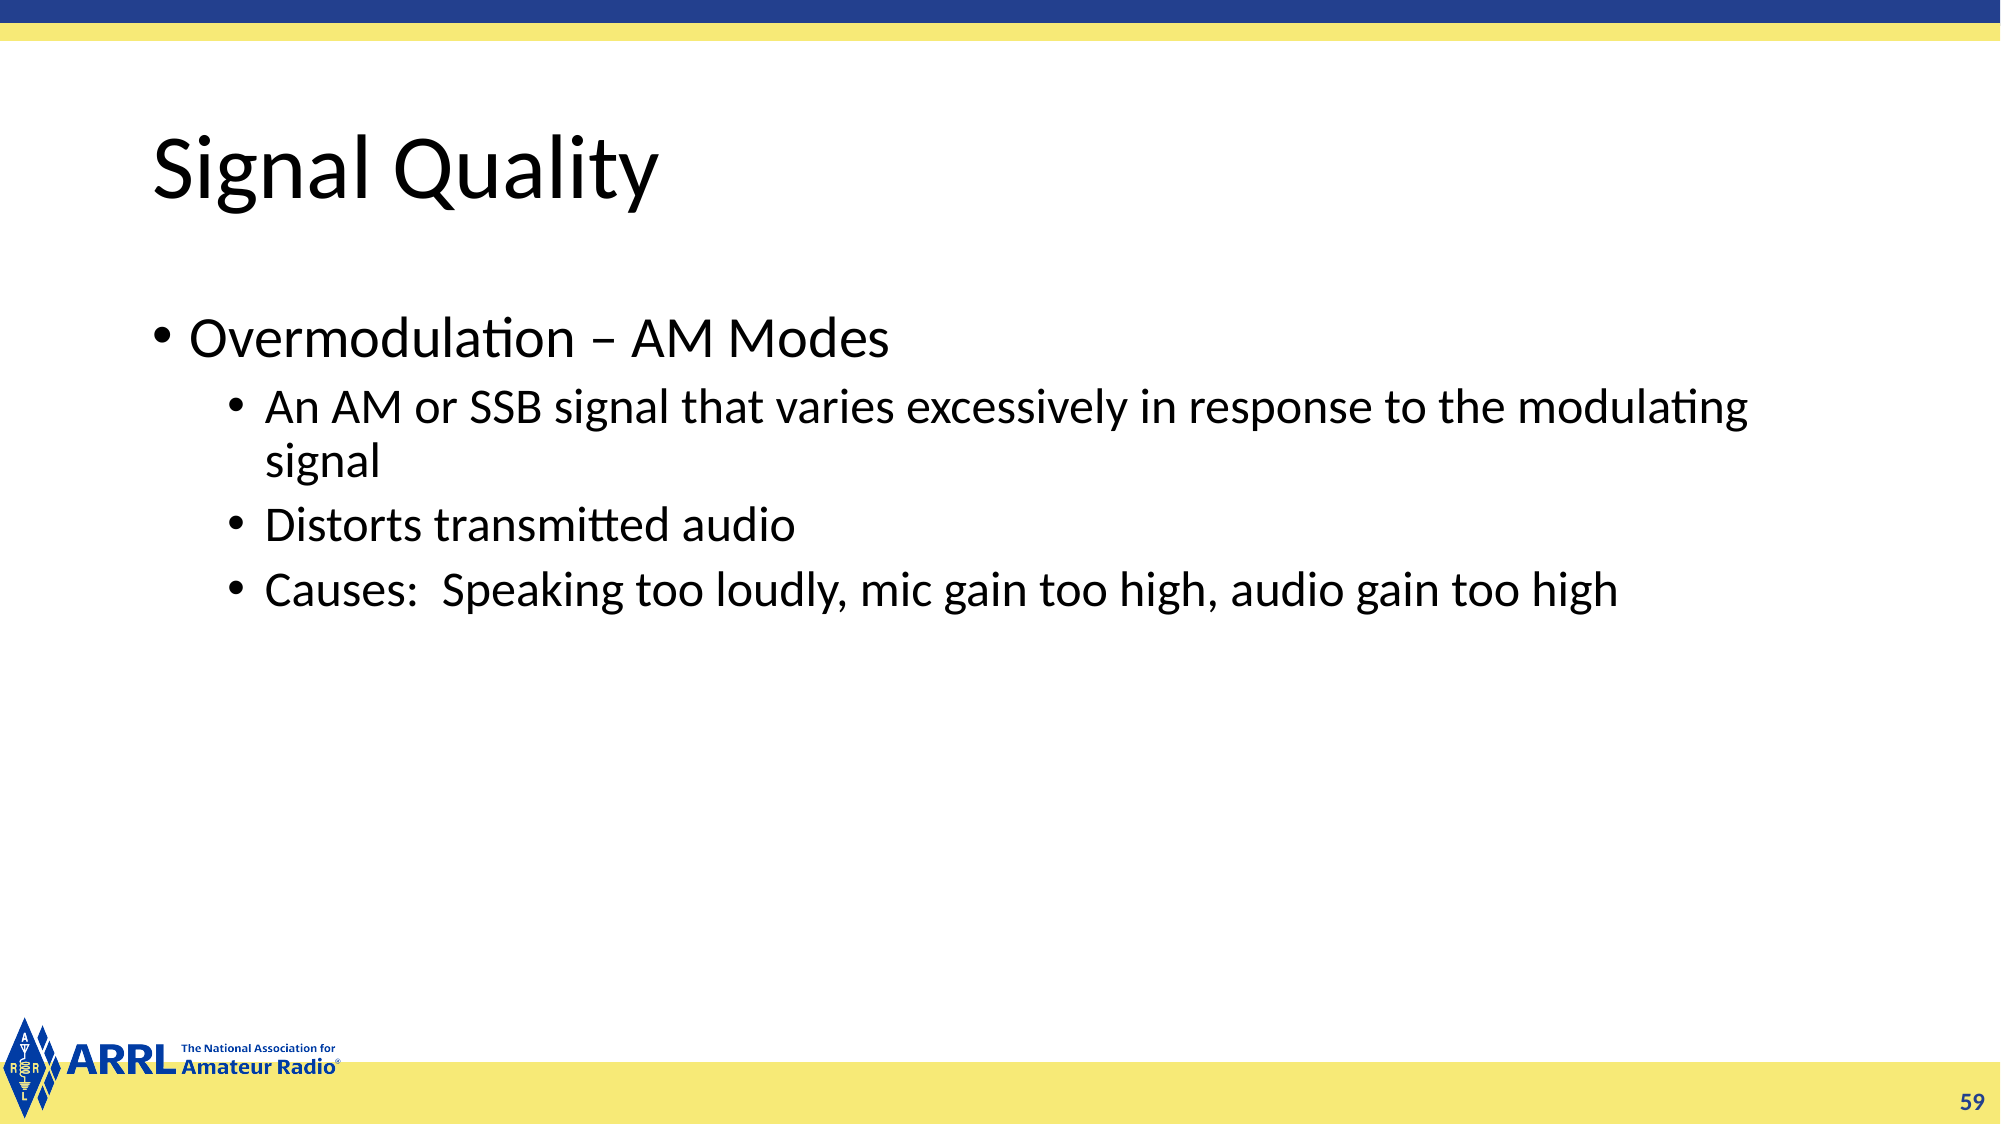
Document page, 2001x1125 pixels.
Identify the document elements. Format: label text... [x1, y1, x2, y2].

list Overmodulation – AM Modes An AM or SSB signal that varies excessively in response to the modulating signal Distorts transmitted audio Causes: Speaking too loudly, mic gain too high, audio gain too high [137, 299, 1863, 1014]
picture [1, 1015, 342, 1121]
title Signal Quality [137, 59, 1863, 278]
